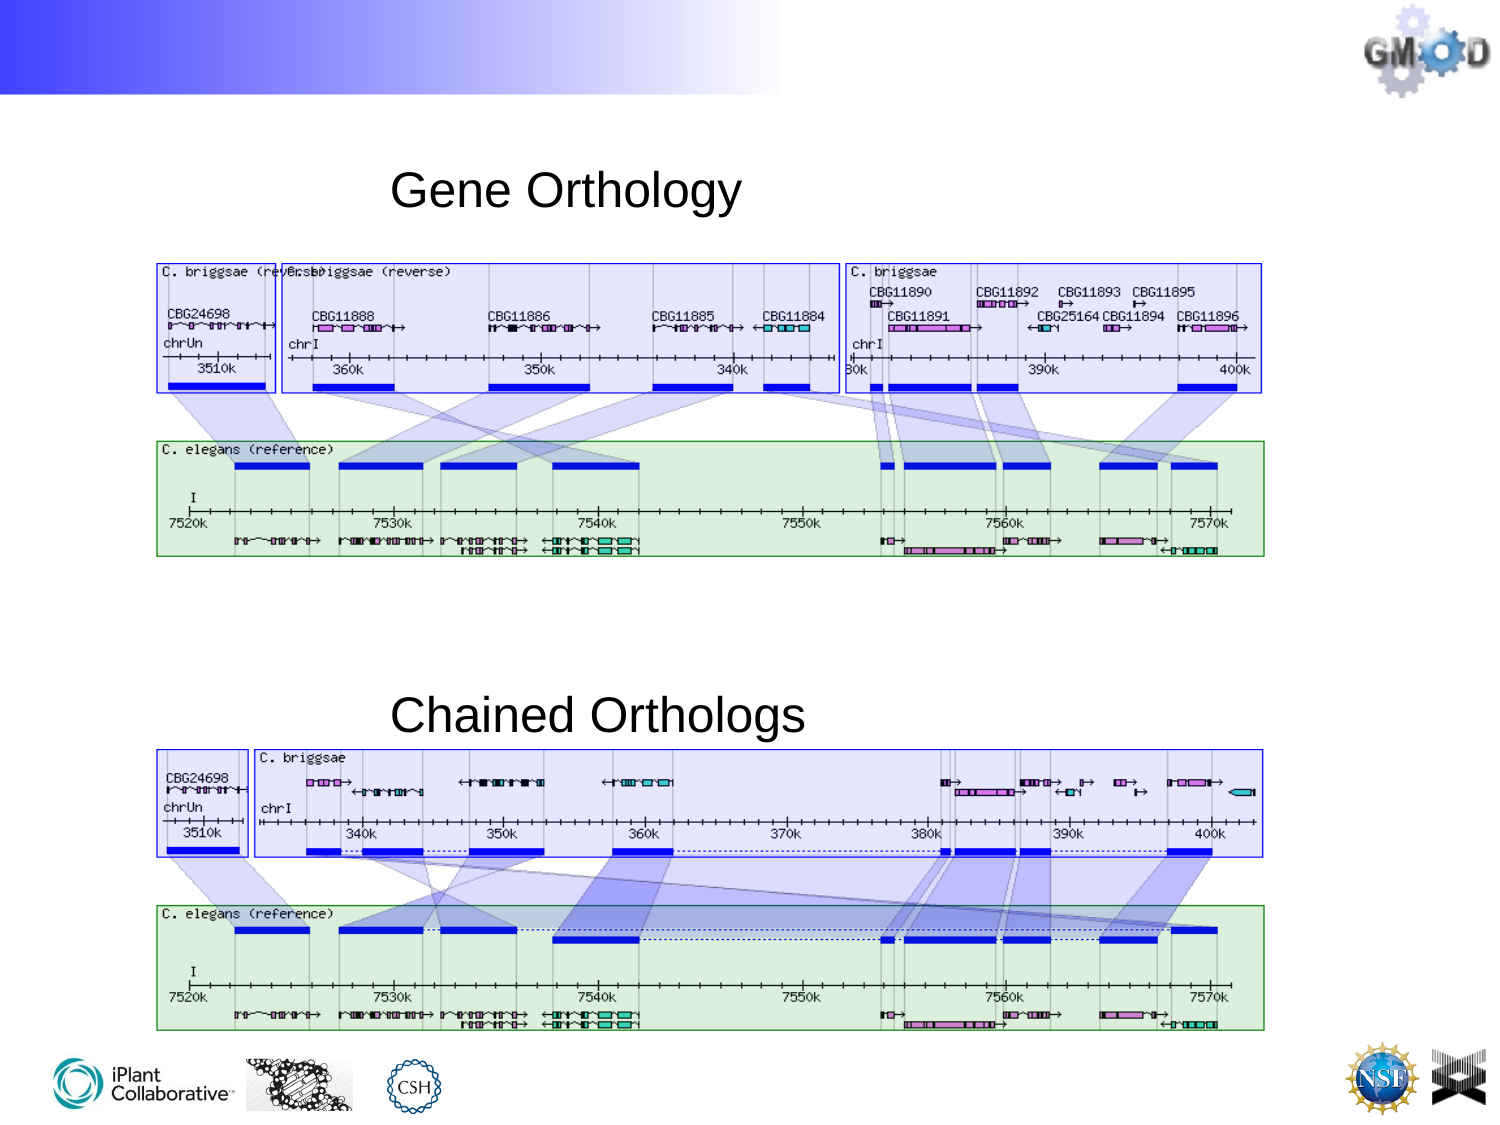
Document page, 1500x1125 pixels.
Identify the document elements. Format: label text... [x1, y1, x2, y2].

picture [1431, 1049, 1487, 1105]
picture [149, 749, 1270, 1038]
picture [382, 1054, 442, 1116]
text_box Chained Orthologs [374, 674, 821, 748]
picture [1344, 1040, 1420, 1116]
picture [246, 1056, 353, 1113]
text_box Gene Orthology [374, 149, 758, 225]
picture [39, 1053, 240, 1115]
text_box [0, 0, 1497, 98]
picture [149, 263, 1270, 563]
